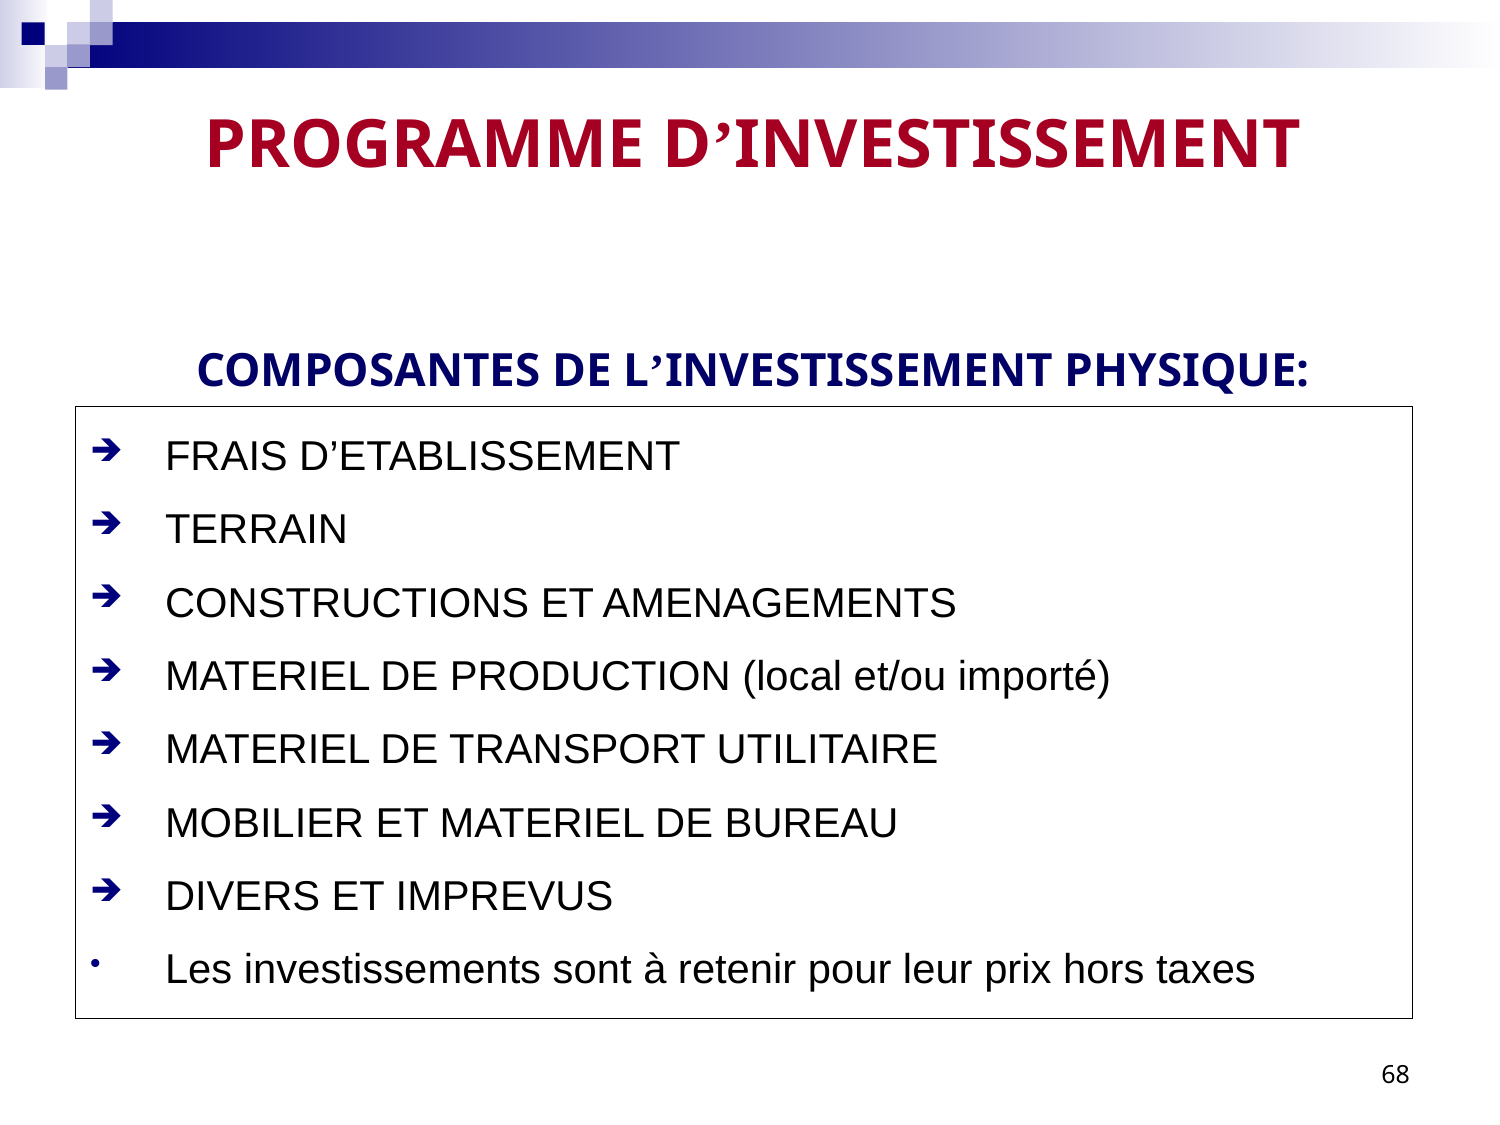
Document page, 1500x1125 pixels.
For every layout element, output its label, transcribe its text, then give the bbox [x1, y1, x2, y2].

title PROGRAMME D’INVESTISSEMENT COMPOSANTES DE L’INVESTISSEMENT PHYSIQUE: [115, 104, 1391, 392]
slide_number 68 [1074, 1025, 1425, 1100]
list FRAIS D’ETABLISSEMENT TERRAIN CONSTRUCTIONS ET AMENAGEMENTS MATERIEL DE PRODUCTION (local et/ou importé) MATERIEL DE TRANSPORT UTILITAIRE MOBILIER ET MATERIEL DE BUREAU DIVERS ET IMPREVUS Les investissements sont à retenir pour leur prix hors taxes [75, 406, 1413, 1019]
